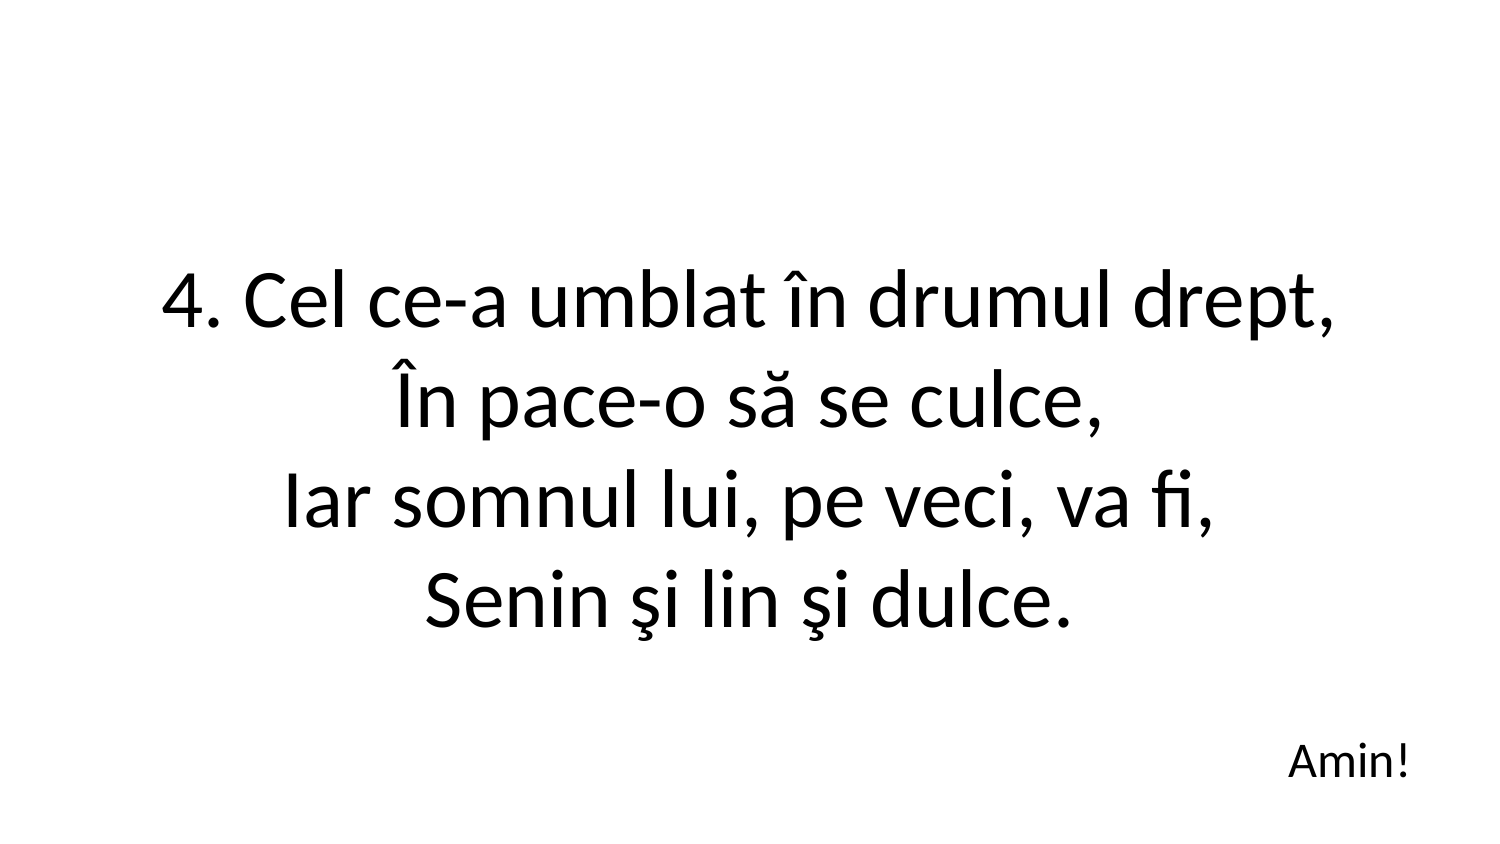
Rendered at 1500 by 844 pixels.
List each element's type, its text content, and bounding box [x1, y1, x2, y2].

text_box 4. Cel ce-a umblat în drumul drept, În pace-o să se culce, Iar somnul lui, pe veci, va fi, Senin şi lin şi dulce. [146, 192, 1354, 652]
text_box Amin! [1273, 674, 1427, 795]
